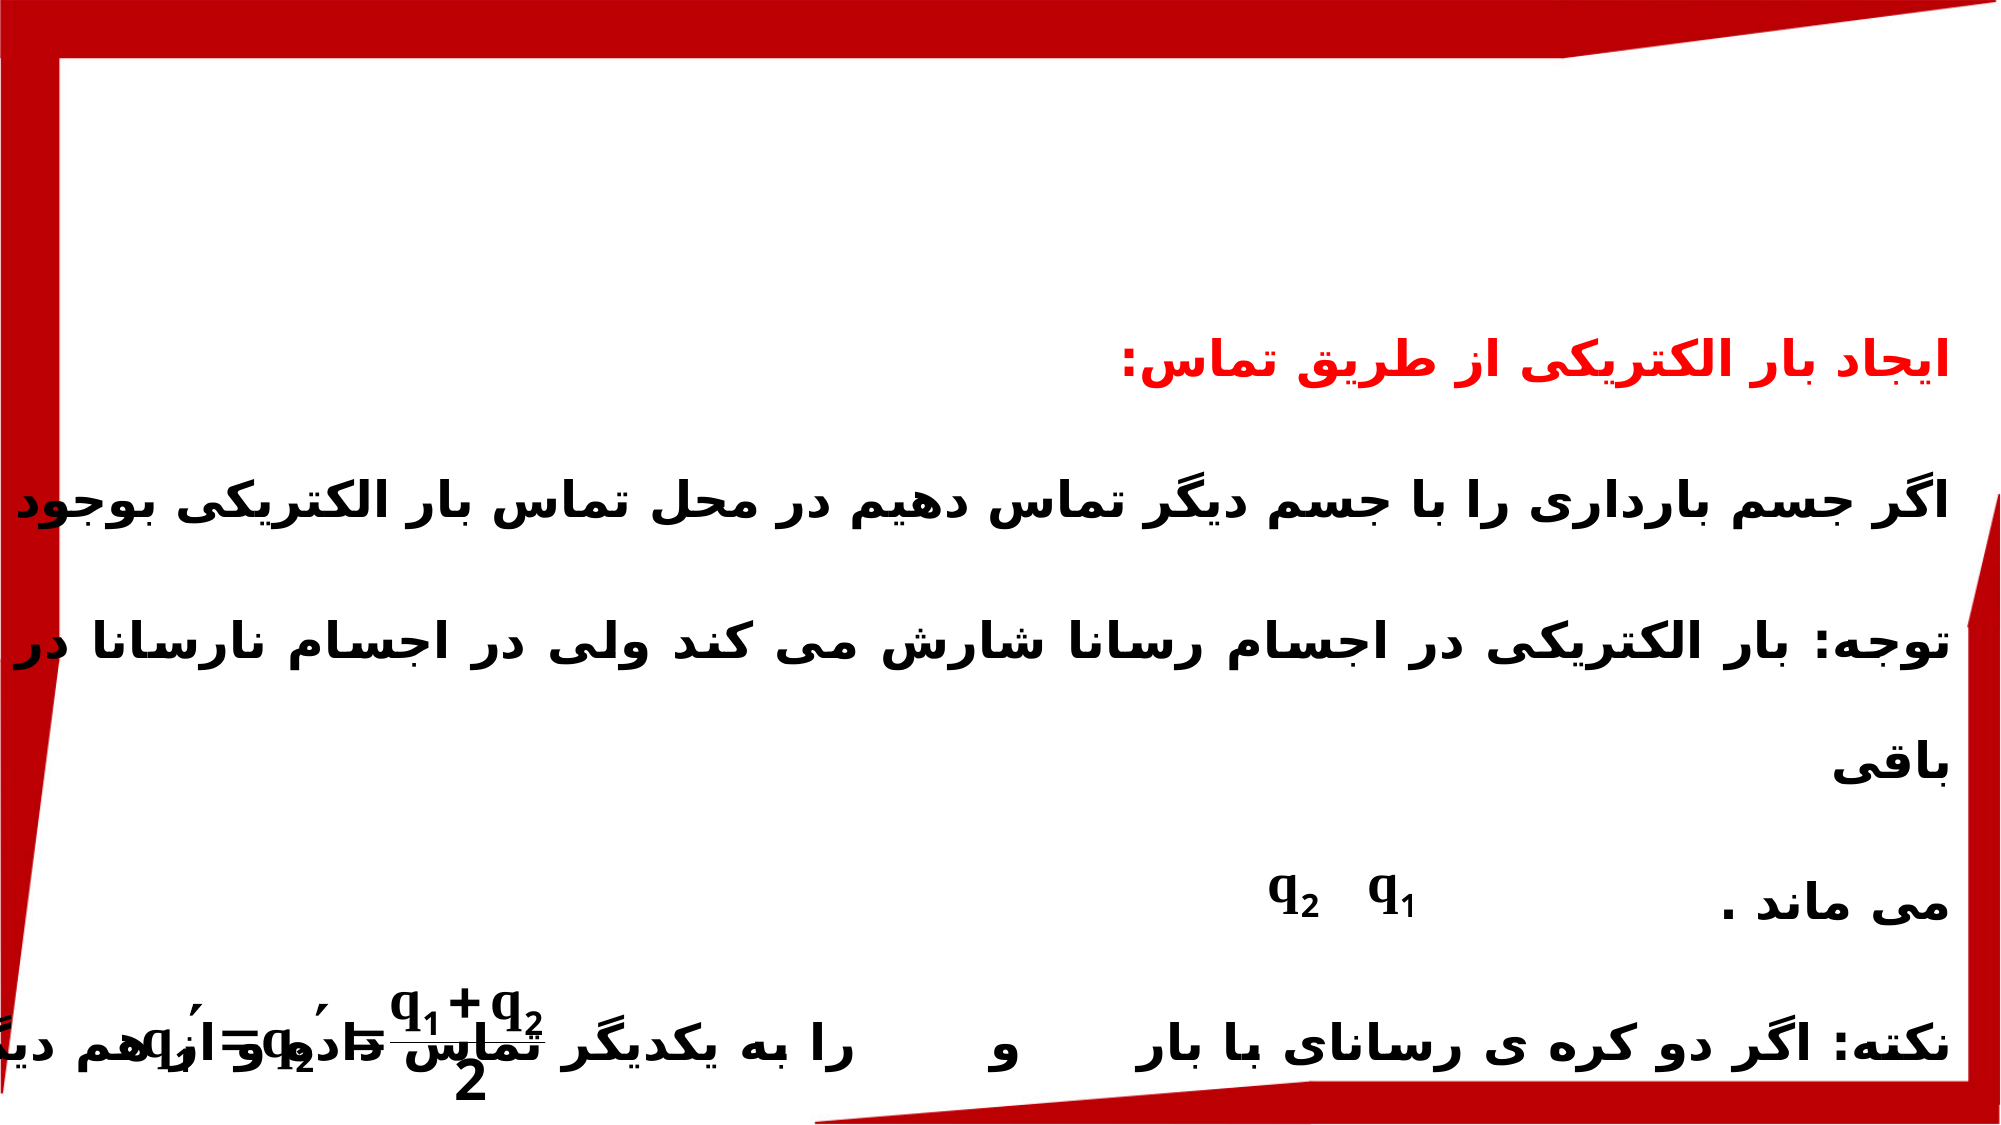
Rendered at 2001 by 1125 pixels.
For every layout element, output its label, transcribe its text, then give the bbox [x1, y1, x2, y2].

picture [0, 0, 2001, 1125]
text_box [1366, 853, 1412, 924]
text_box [140, 970, 549, 1107]
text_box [1266, 853, 1319, 924]
text_box ایجاد بار الکتریکی از طریق تماس: اگر جسم بارداری را با جسم دیگر تماس دهیم در محل تماس بار الکتریکی بوجود می آید. توجه: بار الکتریکی در اجسام رسانا شارش می کند ولی در اجسام نارسانا در محل داده شده باقی می ماند . نکته: اگر دو کره ی رسانای با بار و را به یکدیگر تماس داده و از هم دیگر جدا کنیم بار جدید روی هر کدام از کره ه ها از رابطه ی زیر بدست می آید: [0, 259, 1967, 1125]
